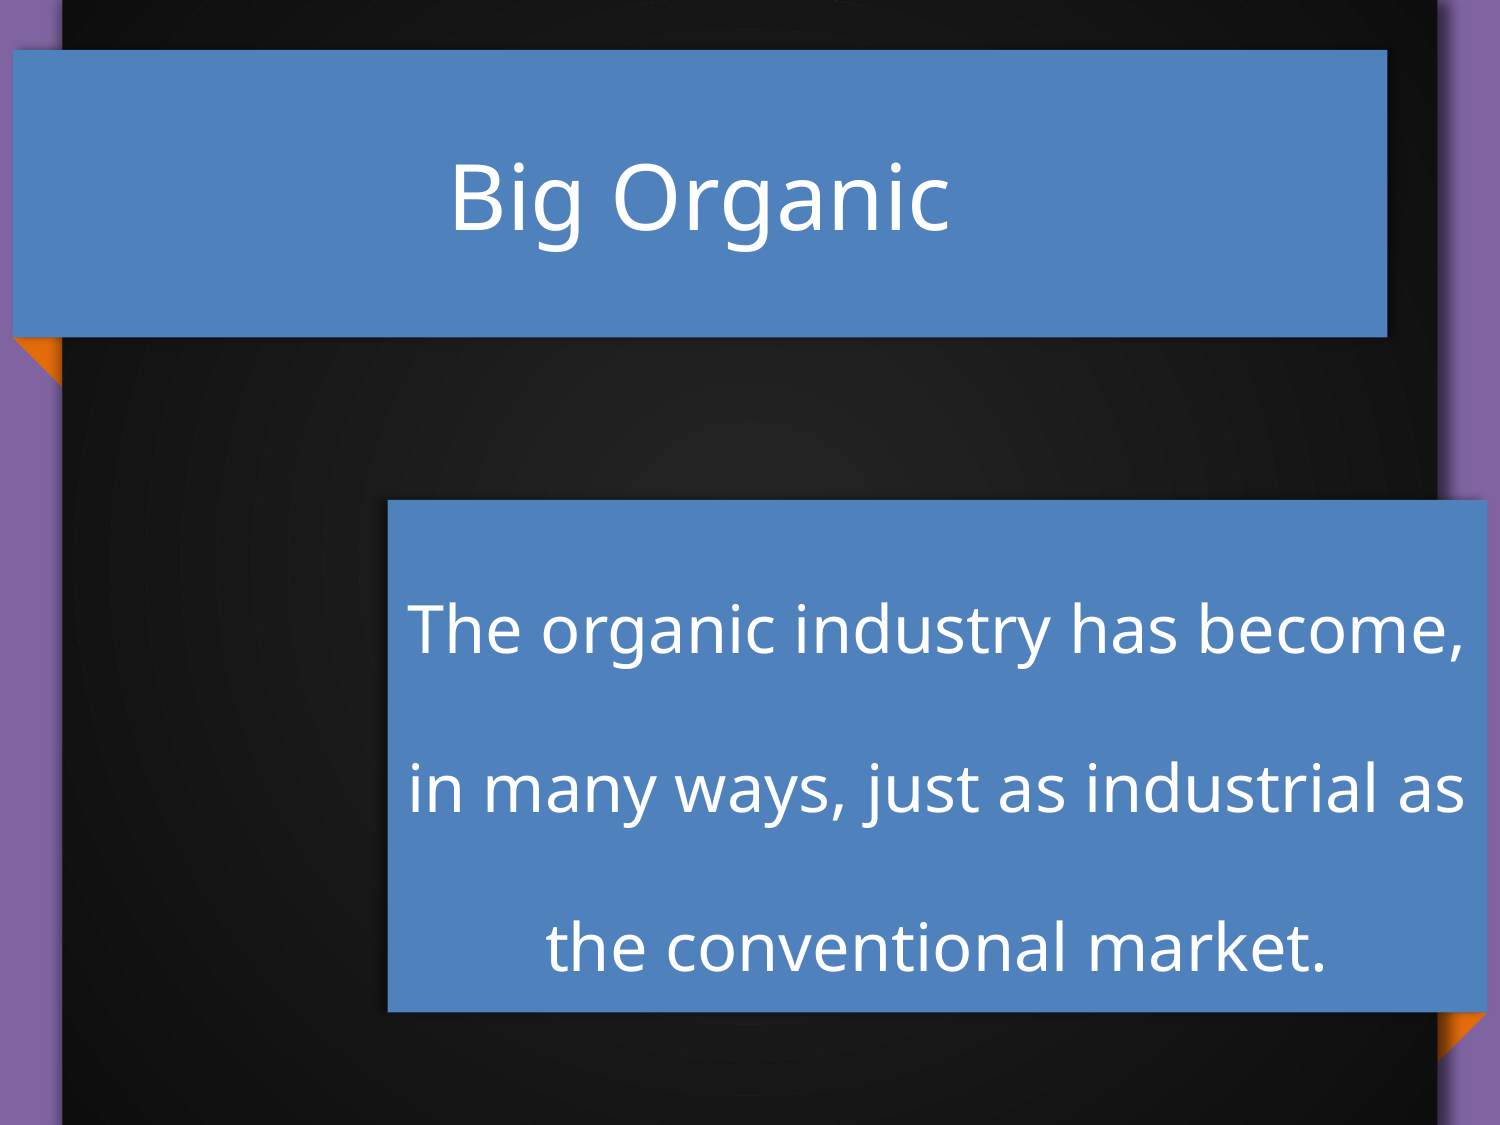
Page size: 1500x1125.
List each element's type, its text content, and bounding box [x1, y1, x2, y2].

title Big Organic [12, 99, 1388, 288]
list The organic industry has become, in many ways, just as industrial as the conventional market. [387, 500, 1488, 1013]
